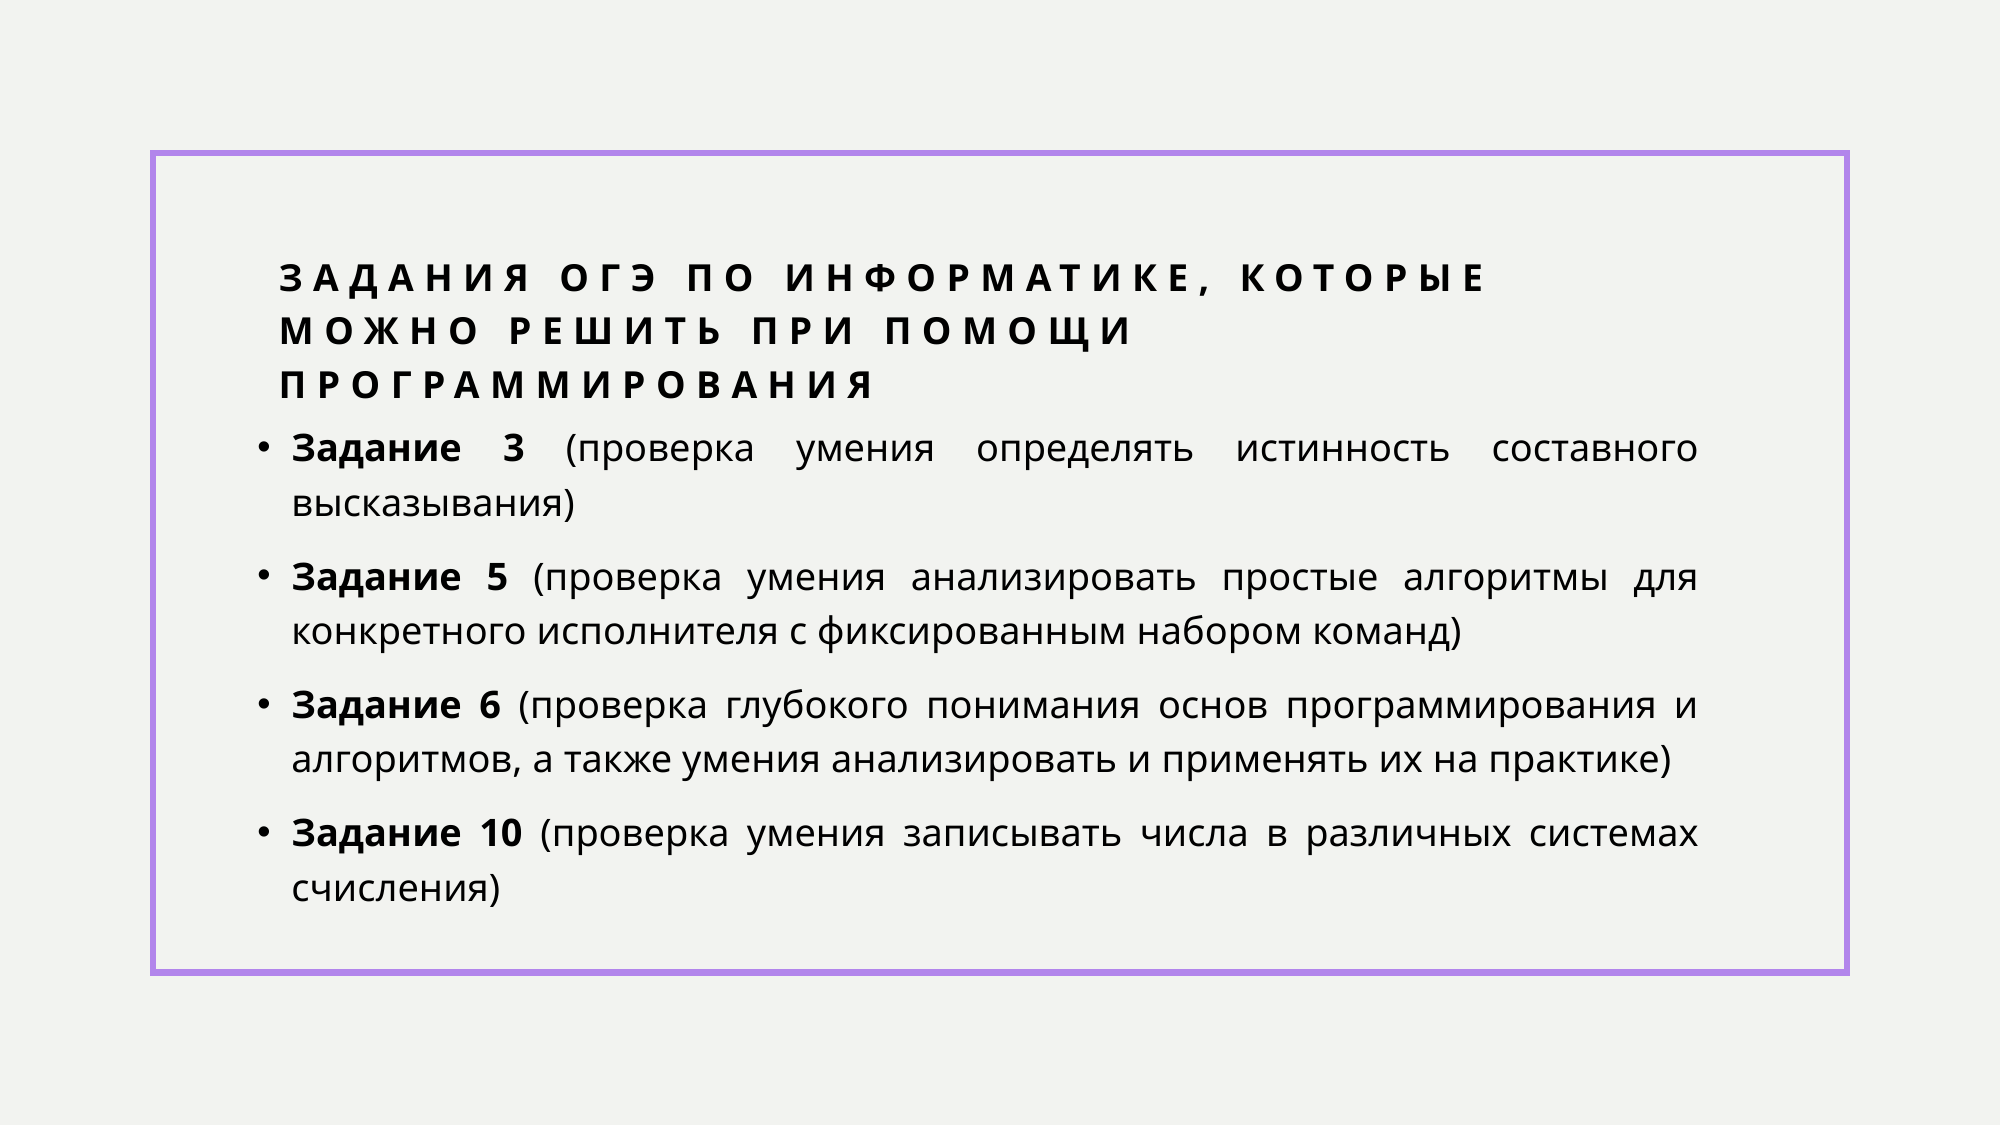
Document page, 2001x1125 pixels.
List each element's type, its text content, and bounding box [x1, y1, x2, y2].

list Задание 3 (проверка умения определять истинность составного высказывания) Задание 5 (проверка умения анализировать простые алгоритмы для конкретного исполнителя с фиксированным набором команд) Задание 6 (проверка глубокого понимания основ программирования и алгоритмов, а также умения анализировать и применять их на практике) Задание 10 (проверка умения записывать числа в различных системах счисления) [242, 407, 1716, 923]
title Задания ОГЭ по информатике, которые можно решить при помощи программирования [263, 237, 1737, 414]
